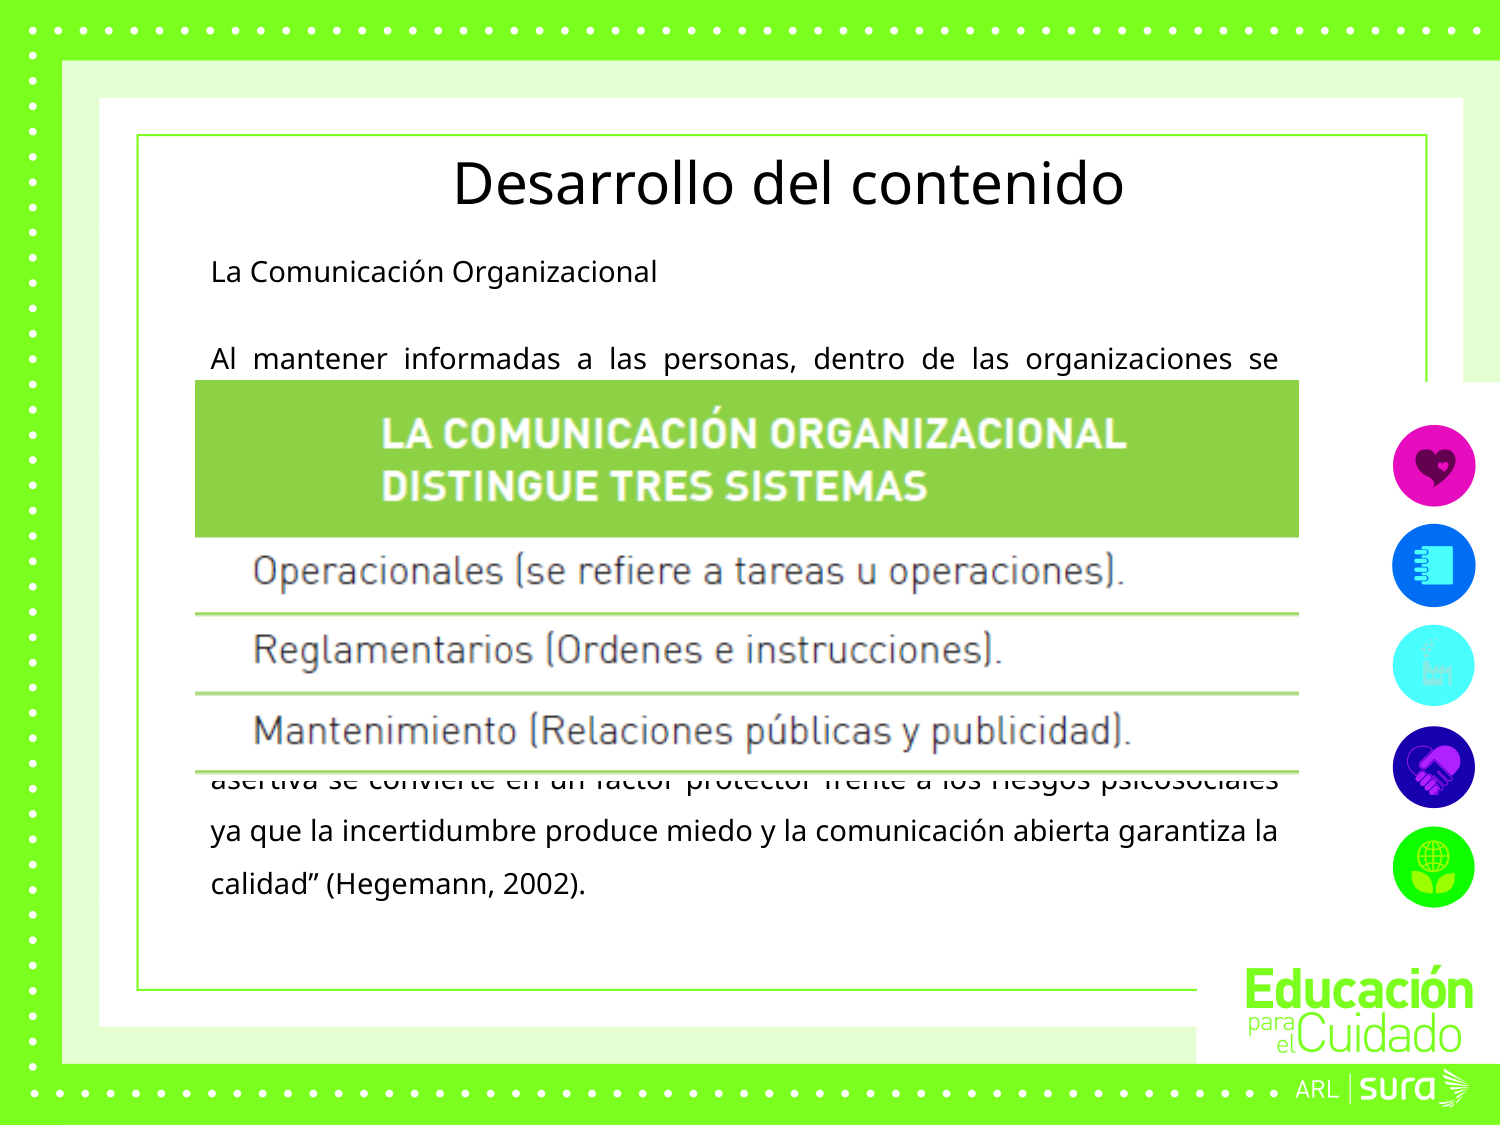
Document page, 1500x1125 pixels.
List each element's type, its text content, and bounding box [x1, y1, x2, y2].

text_box La Comunicación Organizacional Al mantener informadas a las personas, dentro de las organizaciones se estimula la seguridad y la confianza, para que esta confianza se dé la gerencia debe generar credibilidad en las personas y en sus acciones; estas deben ser lo más congruente posible con sus palabras, si se pide que se mejore el desempeño se deben dar espacios para el entrenamiento, mejores condiciones de trabajo y control de los riesgos. “Las empresas deben fortalecer los canales de comunicación en particular antes, durante y después de los periodos de grandes cambios, ya que en esta situación la comunicación asertiva se convierte en un factor protector frente a los riesgos psicosociales ya que la incertidumbre produce miedo y la comunicación abierta garantiza la calidad” (Hegemann, 2002). [195, 246, 1295, 379]
text_box La Comunicación Organizacional Al mantener informadas a las personas, dentro de las organizaciones se estimula la seguridad y la confianza, para que esta confianza se dé la gerencia debe generar credibilidad en las personas y en sus acciones; estas deben ser lo más congruente posible con sus palabras, si se pide que se mejore el desempeño se deben dar espacios para el entrenamiento, mejores condiciones de trabajo y control de los riesgos. “Las empresas deben fortalecer los canales de comunicación en particular antes, durante y después de los periodos de grandes cambios, ya que en esta situación la comunicación asertiva se convierte en un factor protector frente a los riesgos psicosociales ya que la incertidumbre produce miedo y la comunicación abierta garantiza la calidad” (Hegemann, 2002). [195, 788, 1295, 908]
picture [0, 0, 1500, 1125]
title Desarrollo del contenido [113, 129, 1464, 234]
